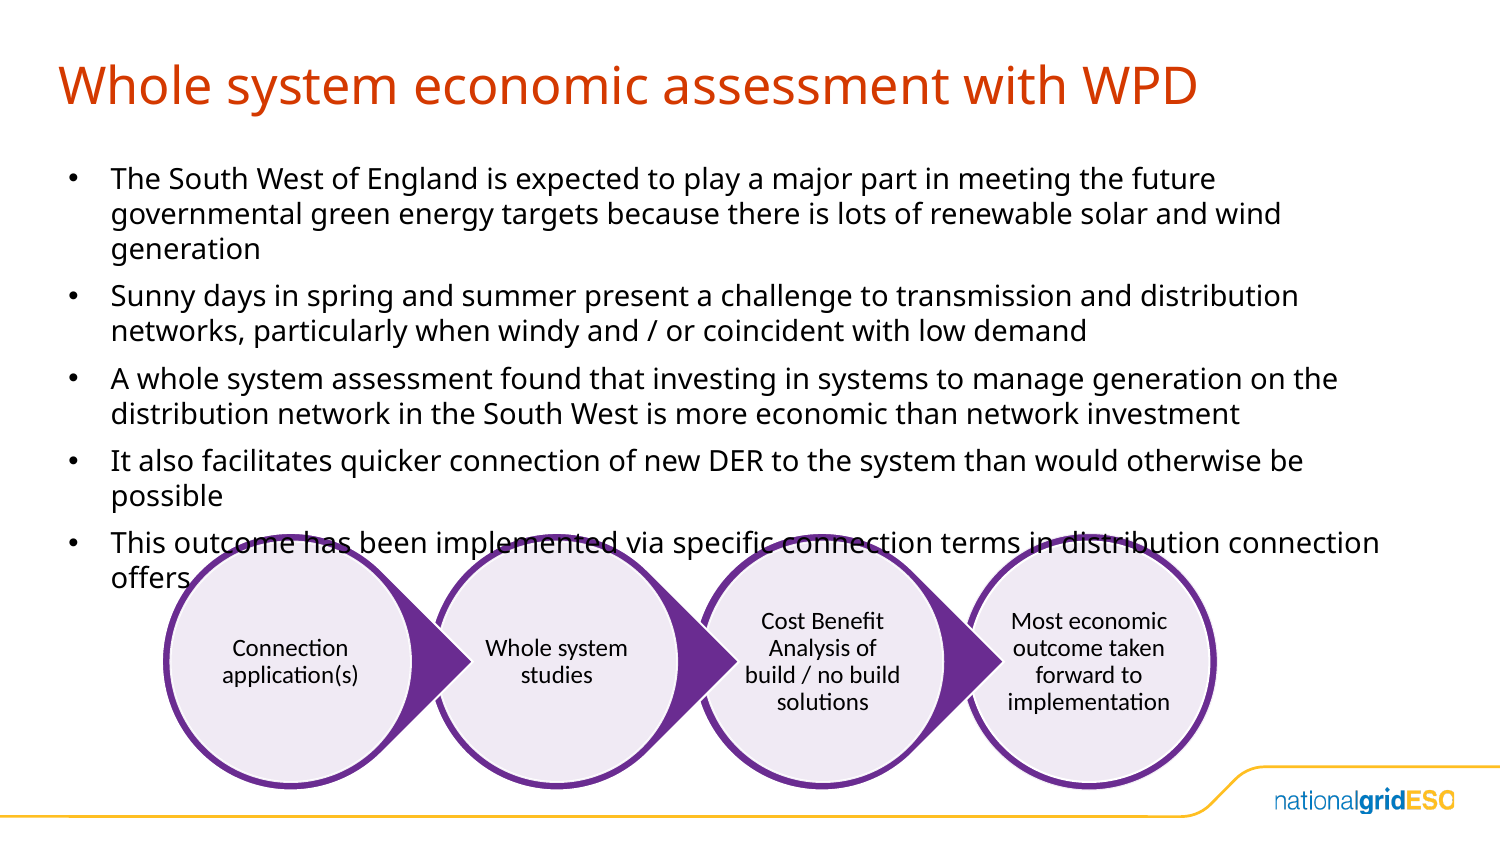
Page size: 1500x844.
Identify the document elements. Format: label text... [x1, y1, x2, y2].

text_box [73, 435, 1253, 844]
title Whole system economic assessment with WPD [43, 51, 1385, 131]
text_box The South West of England is expected to play a major part in meeting the future governmental green energy targets because there is lots of renewable solar and wind generation Sunny days in spring and summer present a challenge to transmission and distribution networks, particularly when windy and / or coincident with low demand A whole system assessment found that investing in systems to manage generation on the distribution network in the South West is more economic than network investment It also facilitates quicker connection of new DER to the system than would otherwise be possible This outcome has been implemented via specific connection terms in distribution connection offers [57, 154, 1424, 601]
